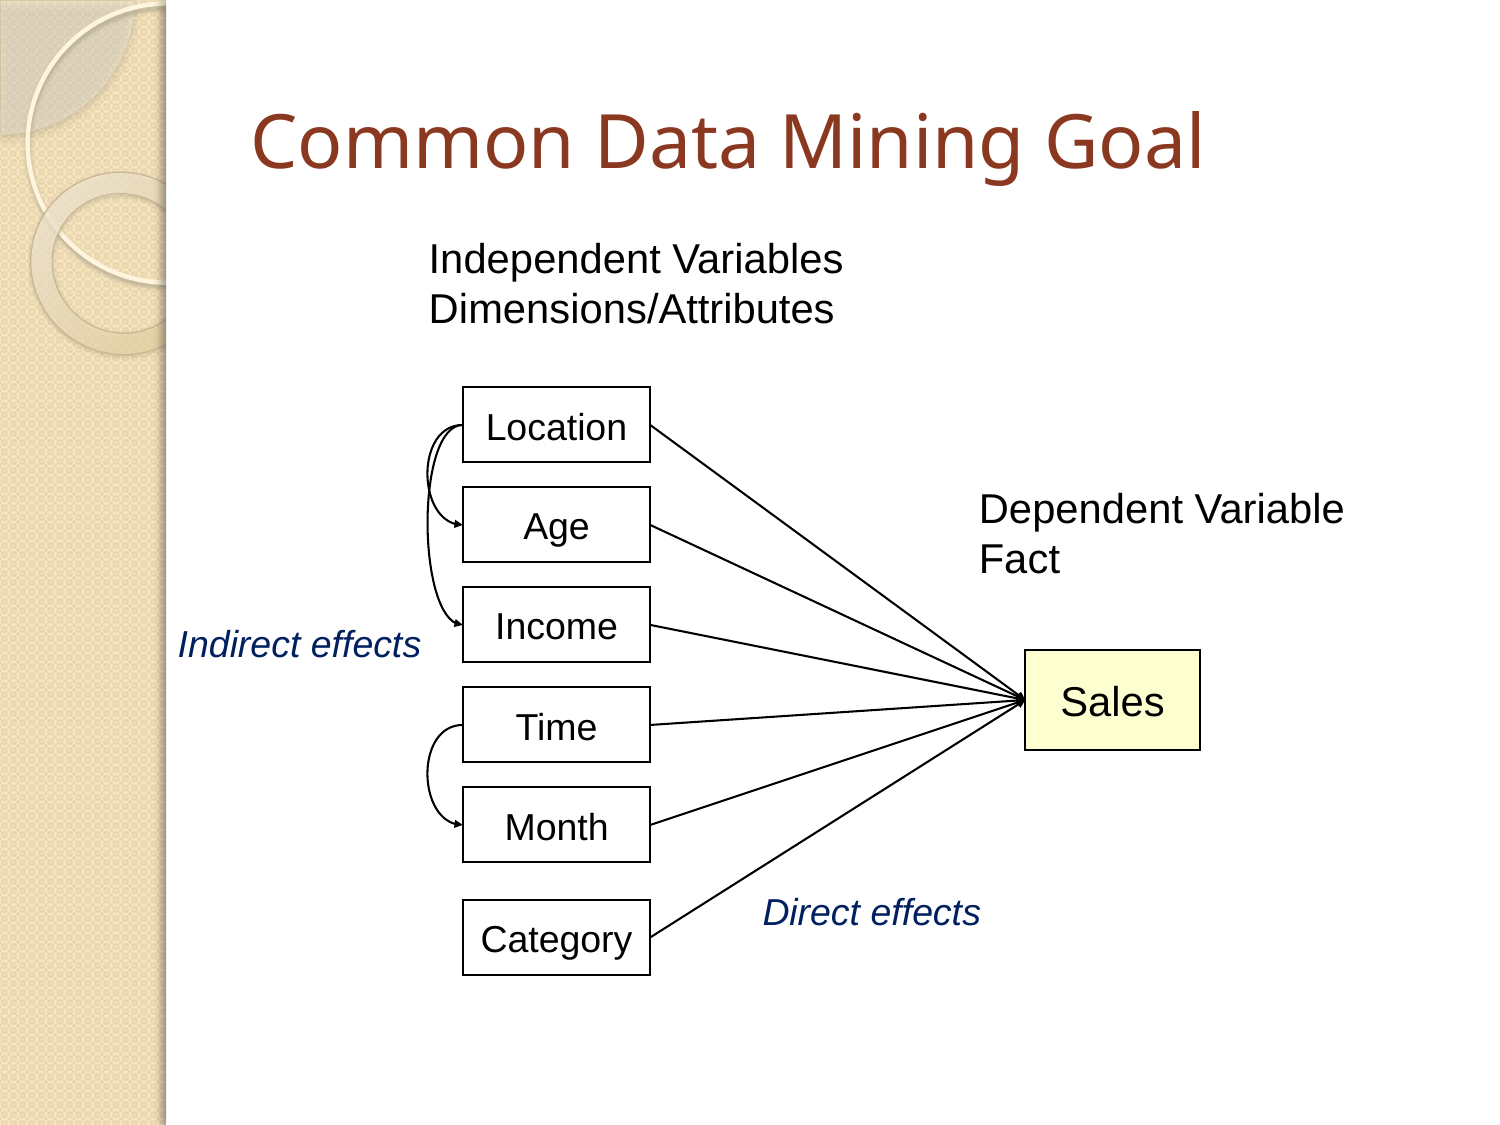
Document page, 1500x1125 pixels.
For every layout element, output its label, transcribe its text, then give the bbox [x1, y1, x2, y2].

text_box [649, 699, 1026, 726]
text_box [649, 524, 1026, 622]
title Common Data Mining Goal [235, 45, 1466, 233]
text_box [649, 735, 1026, 826]
text_box Age [470, 487, 643, 563]
text_box Month [462, 787, 643, 863]
text_box Time [462, 687, 642, 763]
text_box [649, 424, 1026, 522]
text_box Location [462, 387, 651, 463]
text_box Sales [1034, 650, 1201, 750]
text_box Dependent Variable Fact [1033, 474, 1360, 590]
text_box Category [462, 899, 651, 975]
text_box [649, 835, 1026, 938]
text_box Income [462, 587, 642, 663]
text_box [649, 624, 1026, 695]
text_box Indirect effects [162, 612, 437, 673]
text_box Independent Variables Dimensions/Attributes [413, 224, 859, 340]
